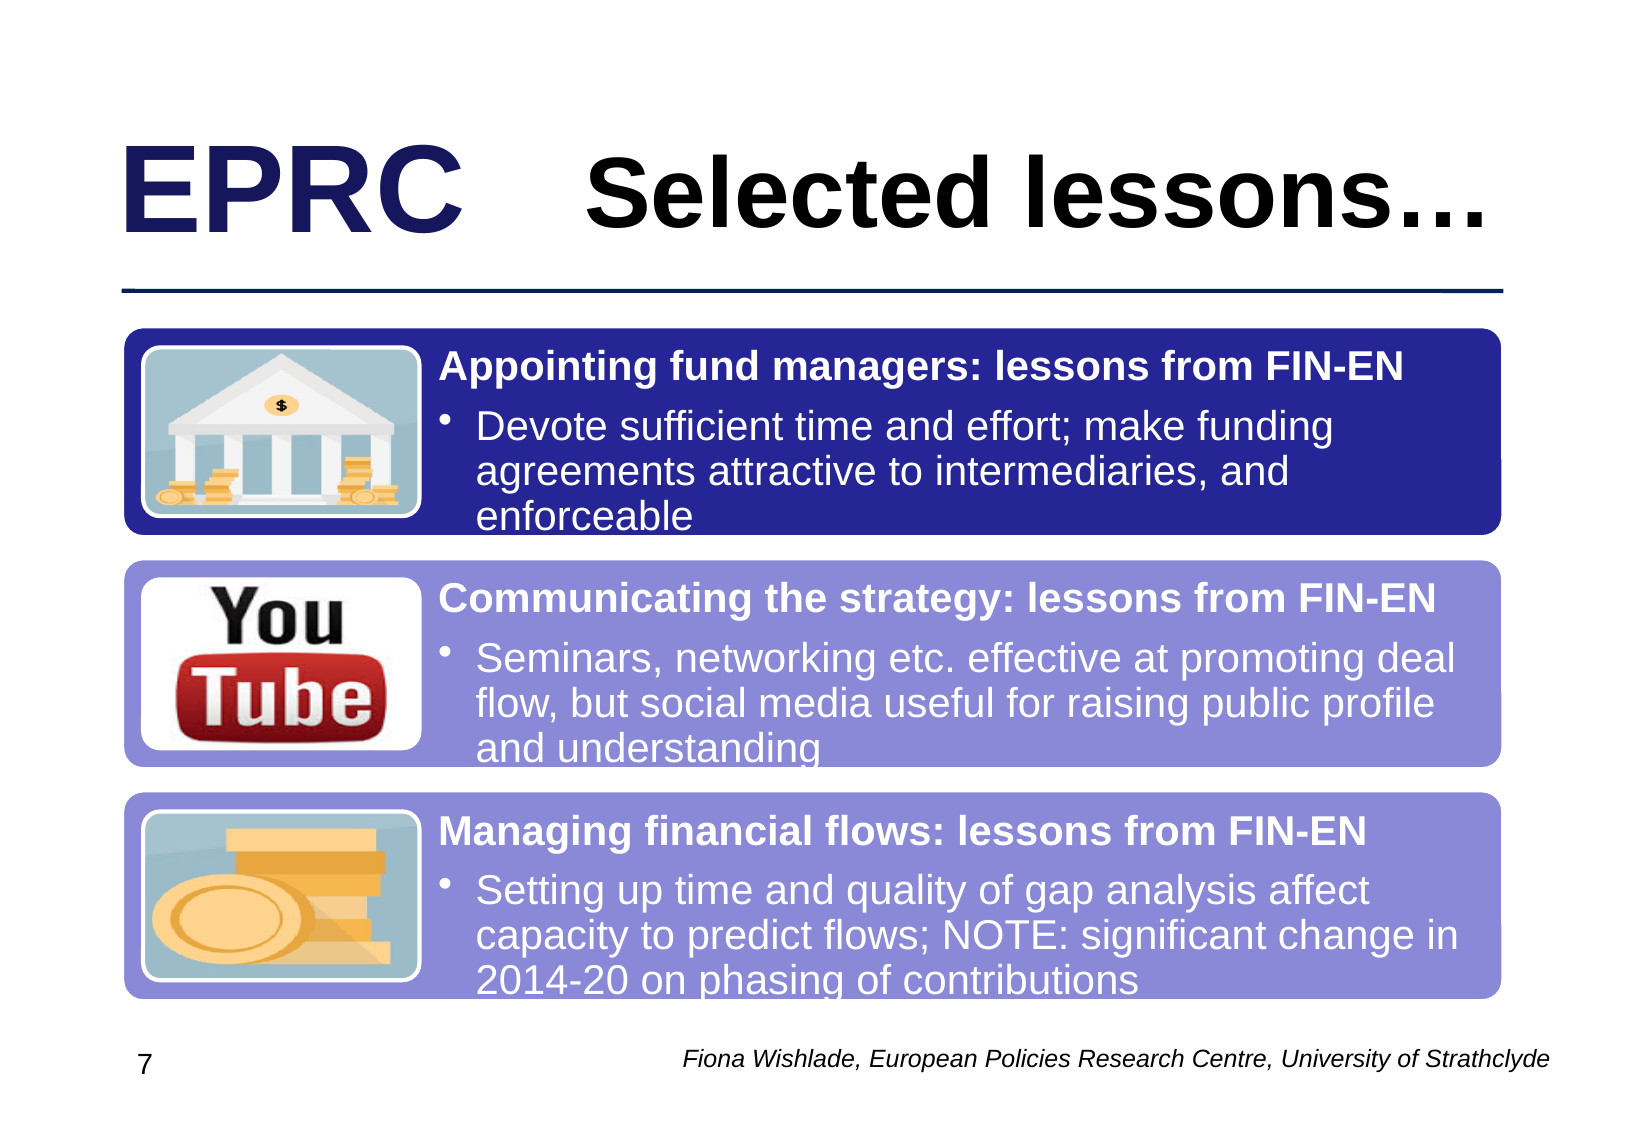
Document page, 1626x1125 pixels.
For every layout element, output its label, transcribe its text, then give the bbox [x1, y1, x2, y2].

text_box Selected lessons… [422, 120, 1510, 255]
footer Fiona Wishlade, European Policies Research Centre, University of Strathclyde [287, 1034, 1568, 1090]
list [121, 325, 1504, 1002]
slide_number 7 [121, 1037, 258, 1088]
